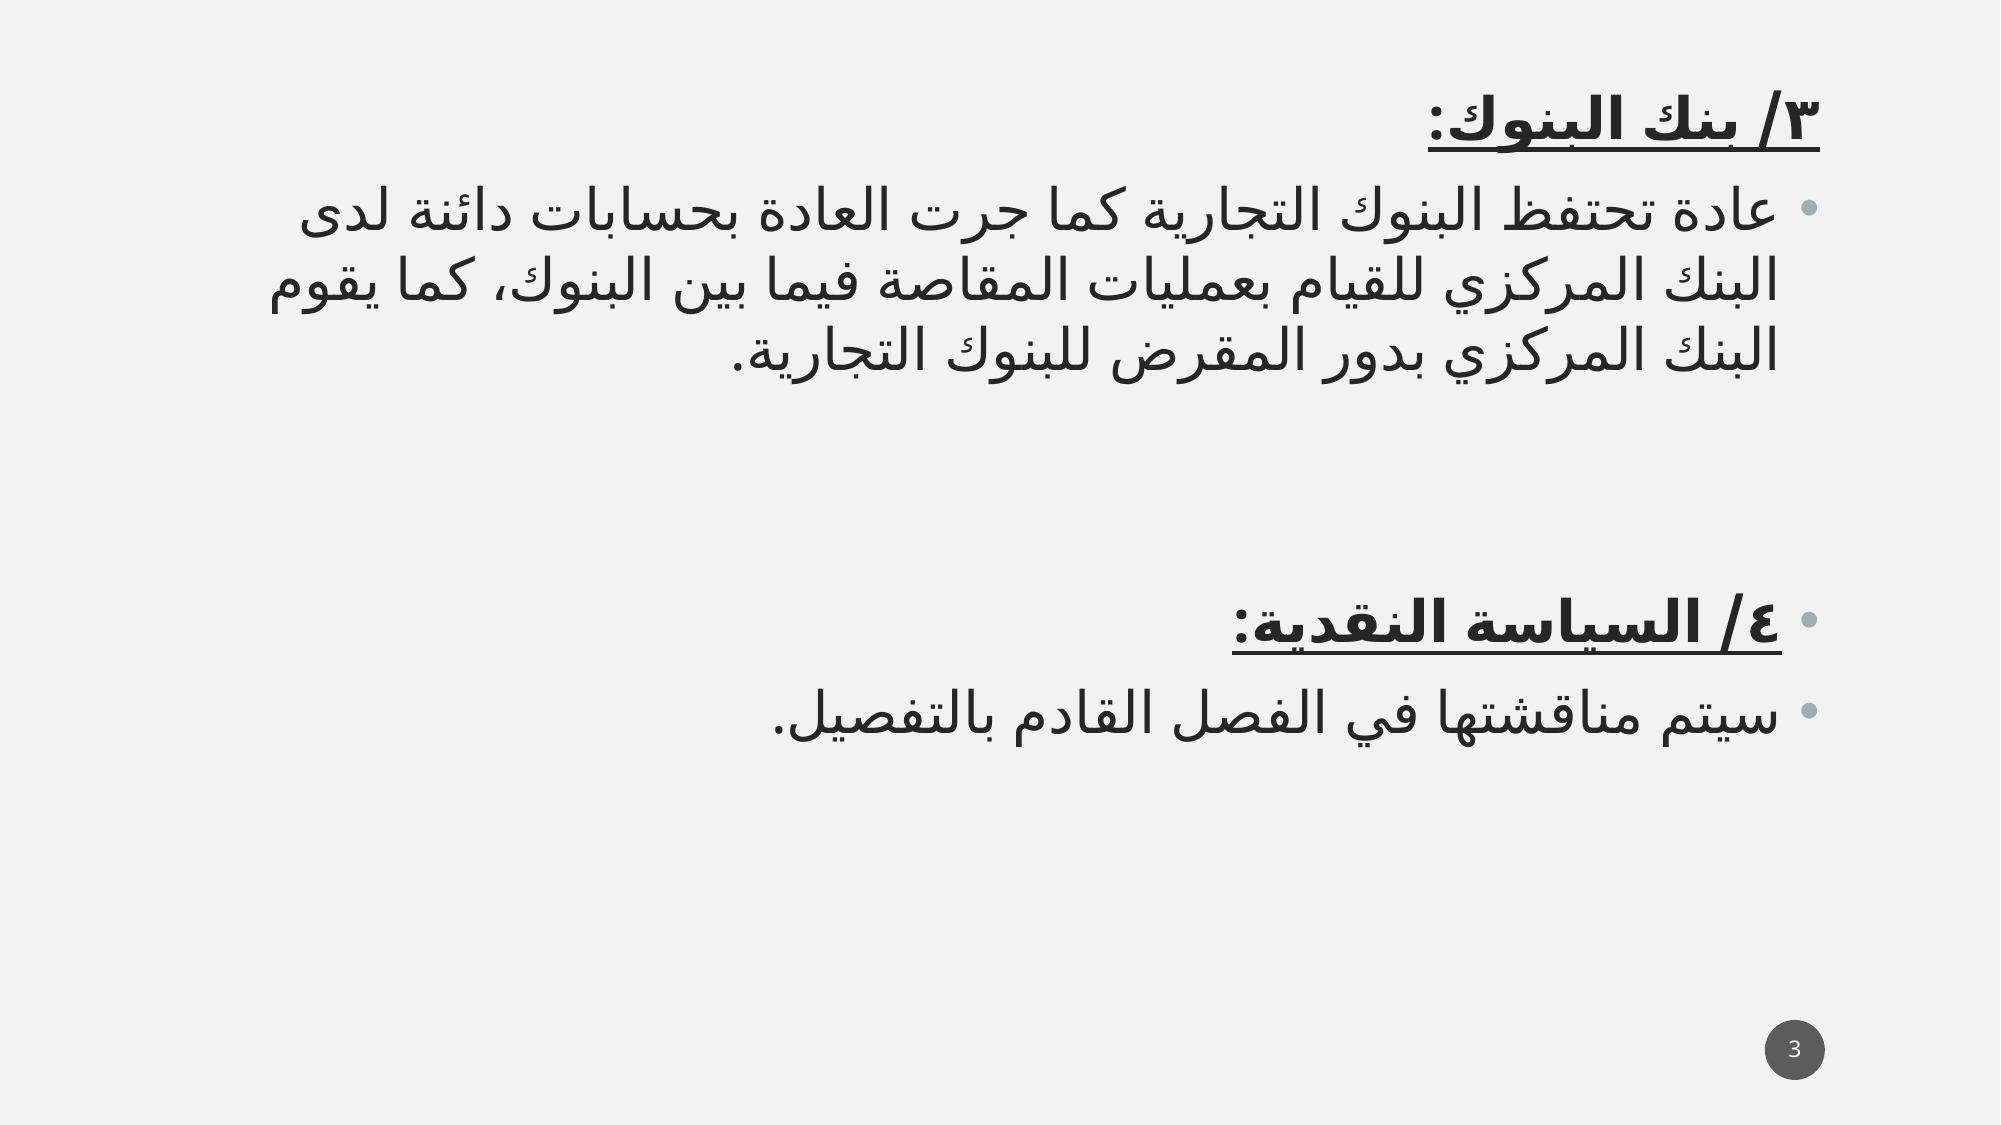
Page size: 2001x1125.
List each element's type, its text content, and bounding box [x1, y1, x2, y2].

list ٣/ بنك البنوك: عادة تحتفظ البنوك التجارية كما جرت العادة بحسابات دائنة لدى البنك المركزي للقيام بعمليات المقاصة فيما بين البنوك، كما يقوم البنك المركزي بدور المقرض للبنوك التجارية. ٤/ السياسة النقدية: سيتم مناقشتها في الفصل القادم بالتفصيل. [156, 73, 1835, 1016]
slide_number 3 [1764, 1019, 1825, 1080]
